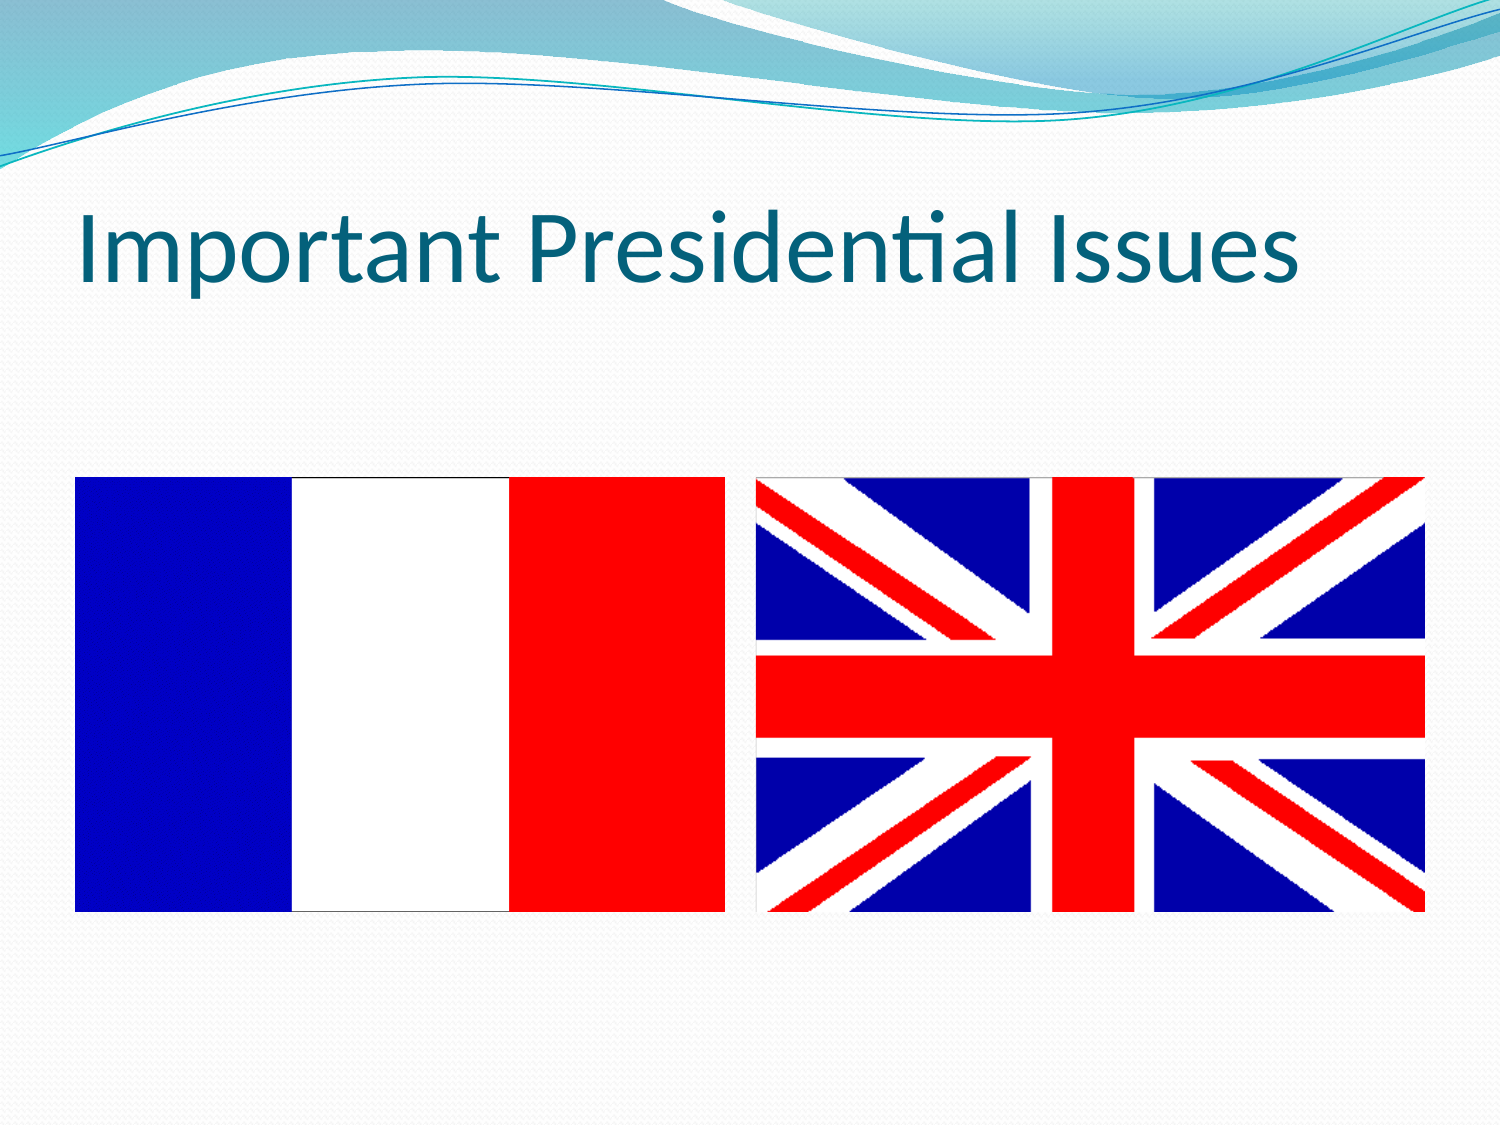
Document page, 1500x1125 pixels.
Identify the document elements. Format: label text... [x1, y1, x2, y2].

title Important Presidential Issues [75, 115, 1425, 303]
picture [755, 477, 1426, 912]
picture [74, 477, 726, 912]
